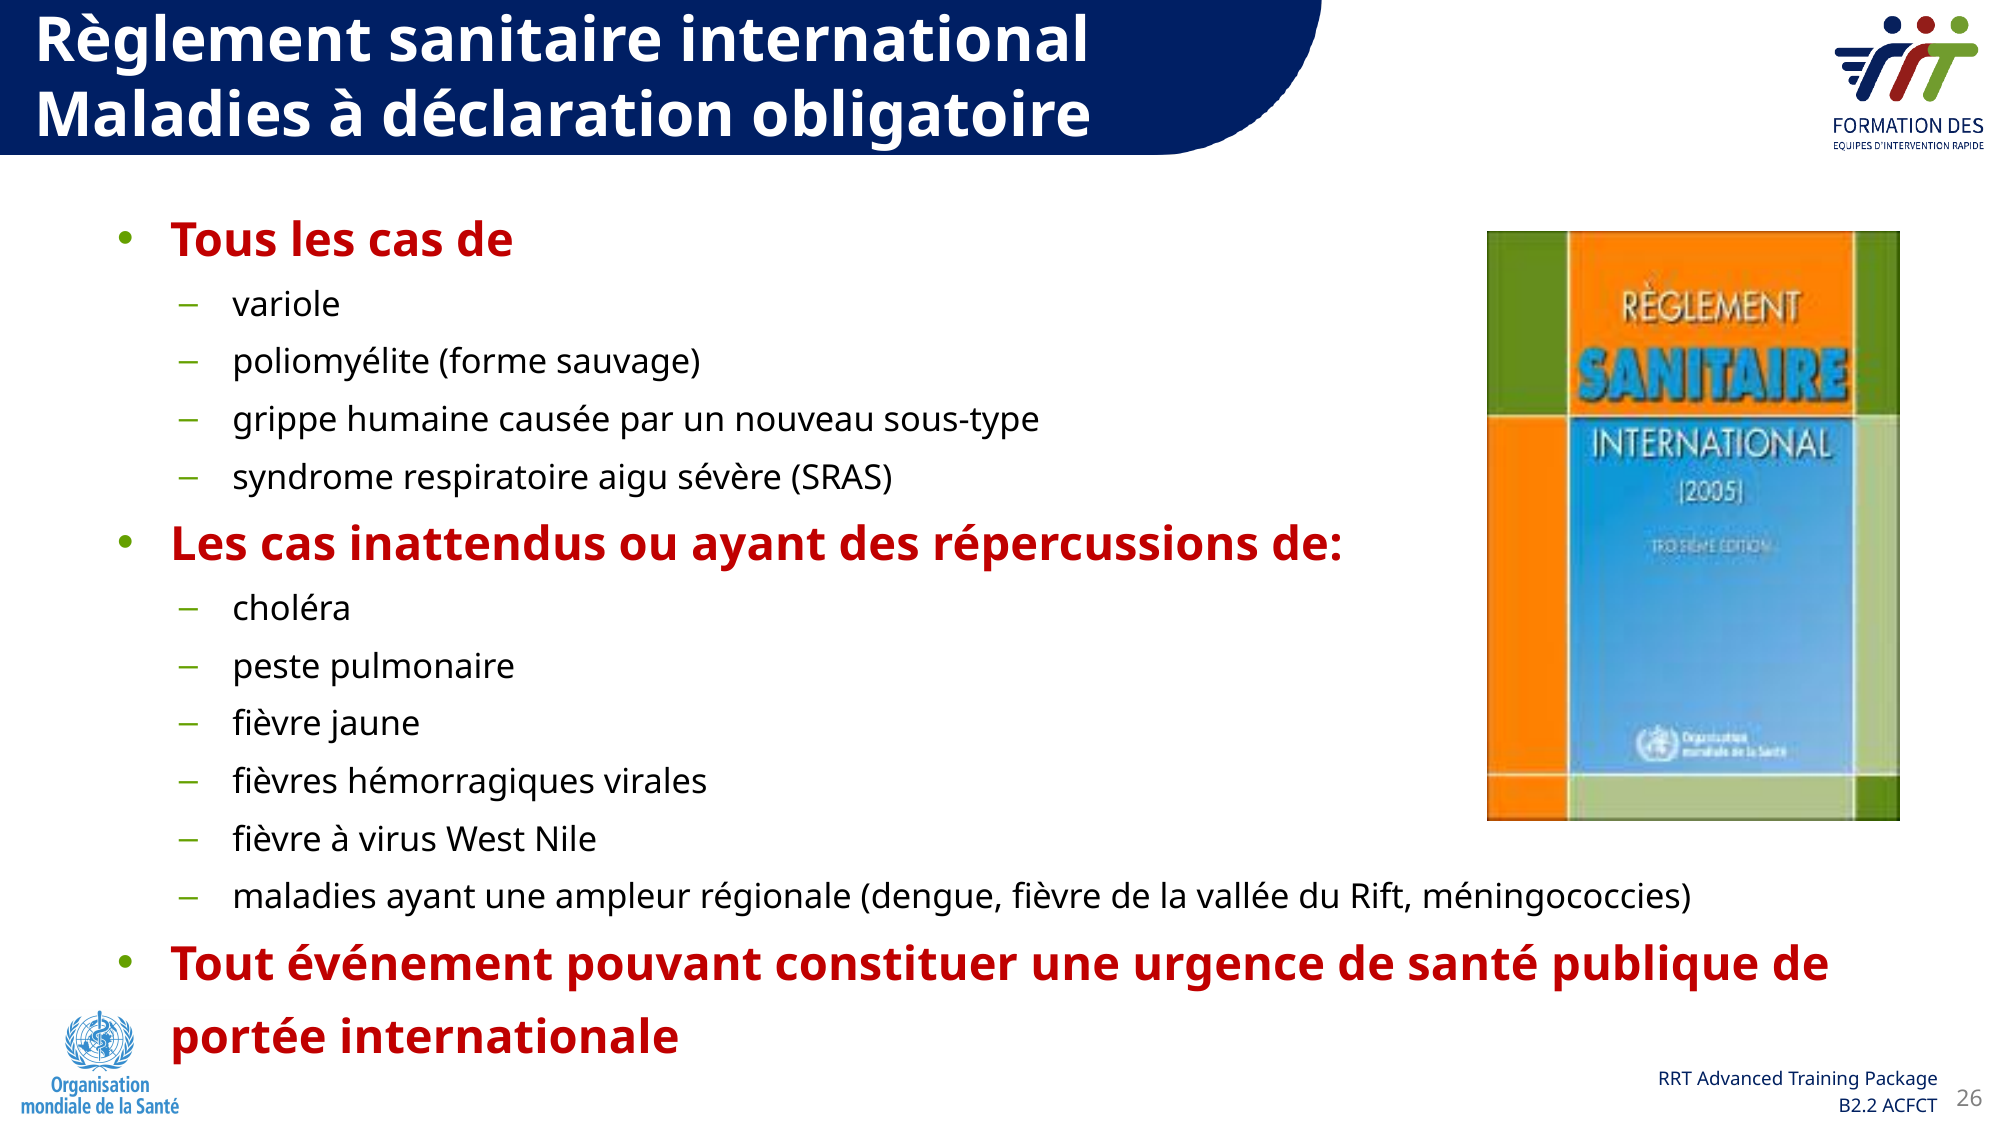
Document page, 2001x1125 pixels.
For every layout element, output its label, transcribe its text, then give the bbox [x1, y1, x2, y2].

picture [1833, 15, 1984, 151]
picture [20, 1009, 180, 1115]
picture [1486, 231, 1900, 821]
picture [0, 0, 1322, 155]
text_box Règlement sanitaire international Maladies à déclaration obligatoire [19, 0, 1762, 154]
text_box Tous les cas de variole poliomyélite (forme sauvage) grippe humaine causée par un nouveau sous-type syndrome respiratoire aigu sévère (SRAS) Les cas inattendus ou ayant des répercussions de: choléra peste pulmonaire fièvre jaune fièvres hémorragiques virales fièvre à virus West Nile maladies ayant une ampleur régionale (dengue, fièvre de la vallée du Rift, méningococcies) Tout événement pouvant constituer une urgence de santé publique de portée internationale [102, 184, 1898, 1073]
